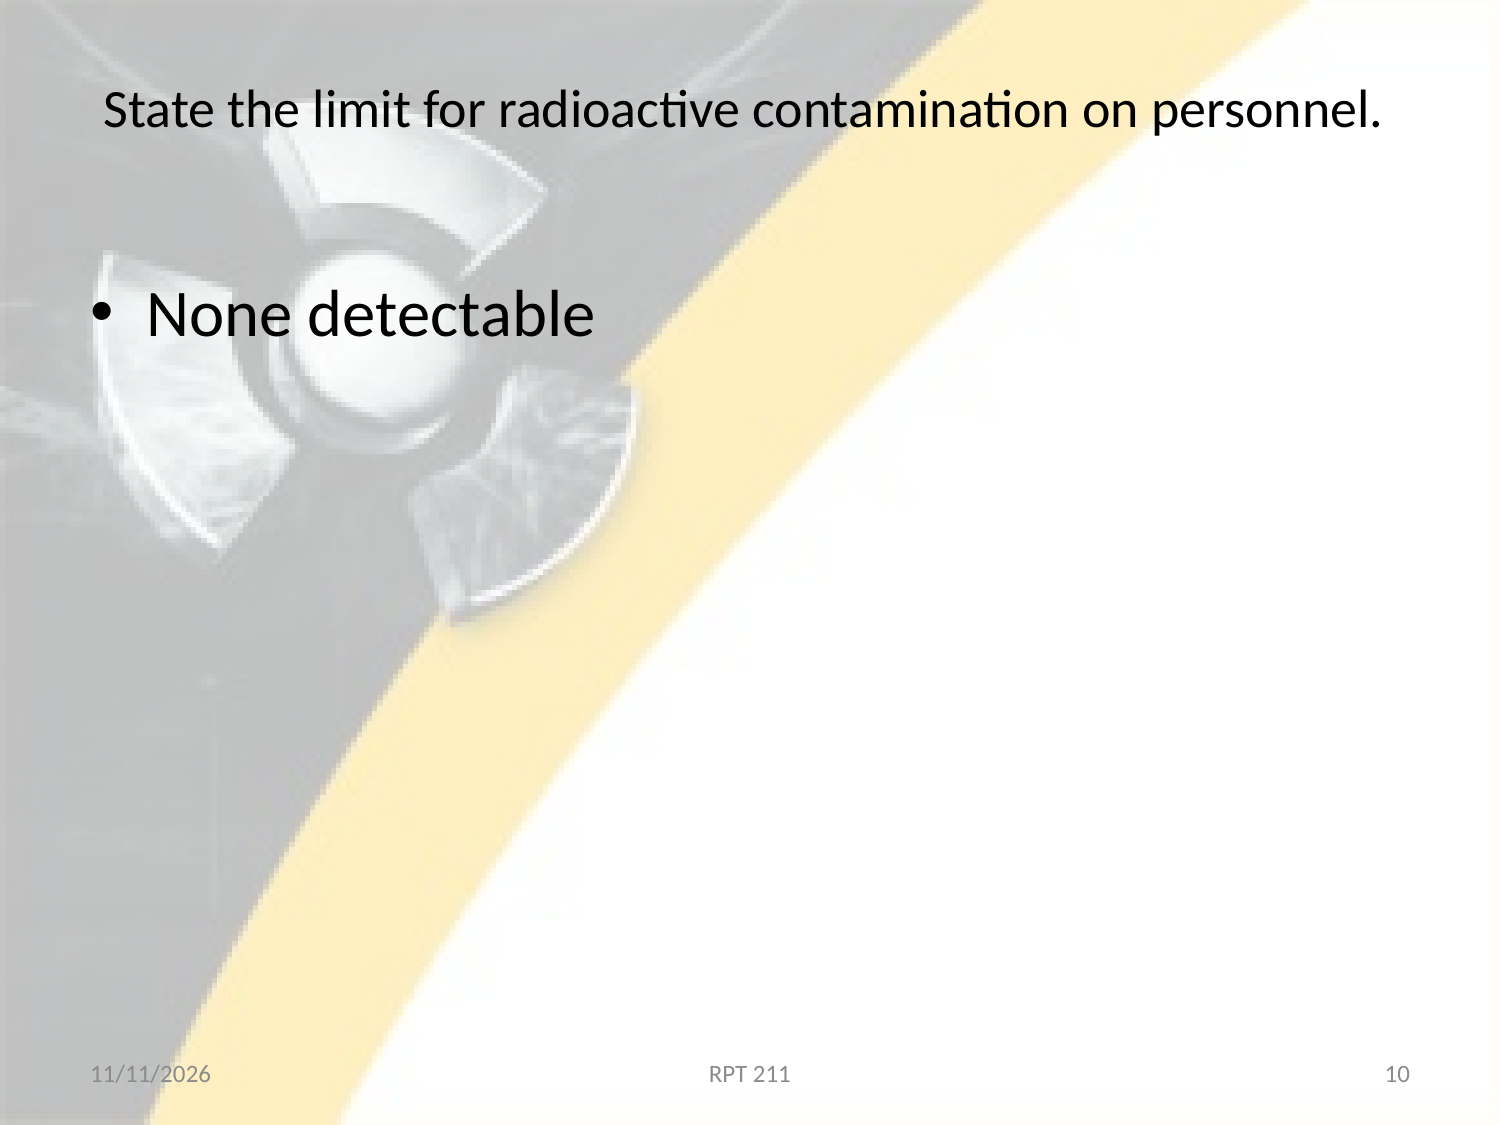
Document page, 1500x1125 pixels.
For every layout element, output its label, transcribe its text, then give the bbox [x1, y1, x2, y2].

list None detectable [75, 262, 1425, 1005]
title State the limit for radioactive contamination on personnel. [75, 45, 1425, 233]
footer RPT 211 [512, 1042, 988, 1103]
slide_number 10 [1074, 1042, 1425, 1103]
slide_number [75, 1042, 425, 1103]
